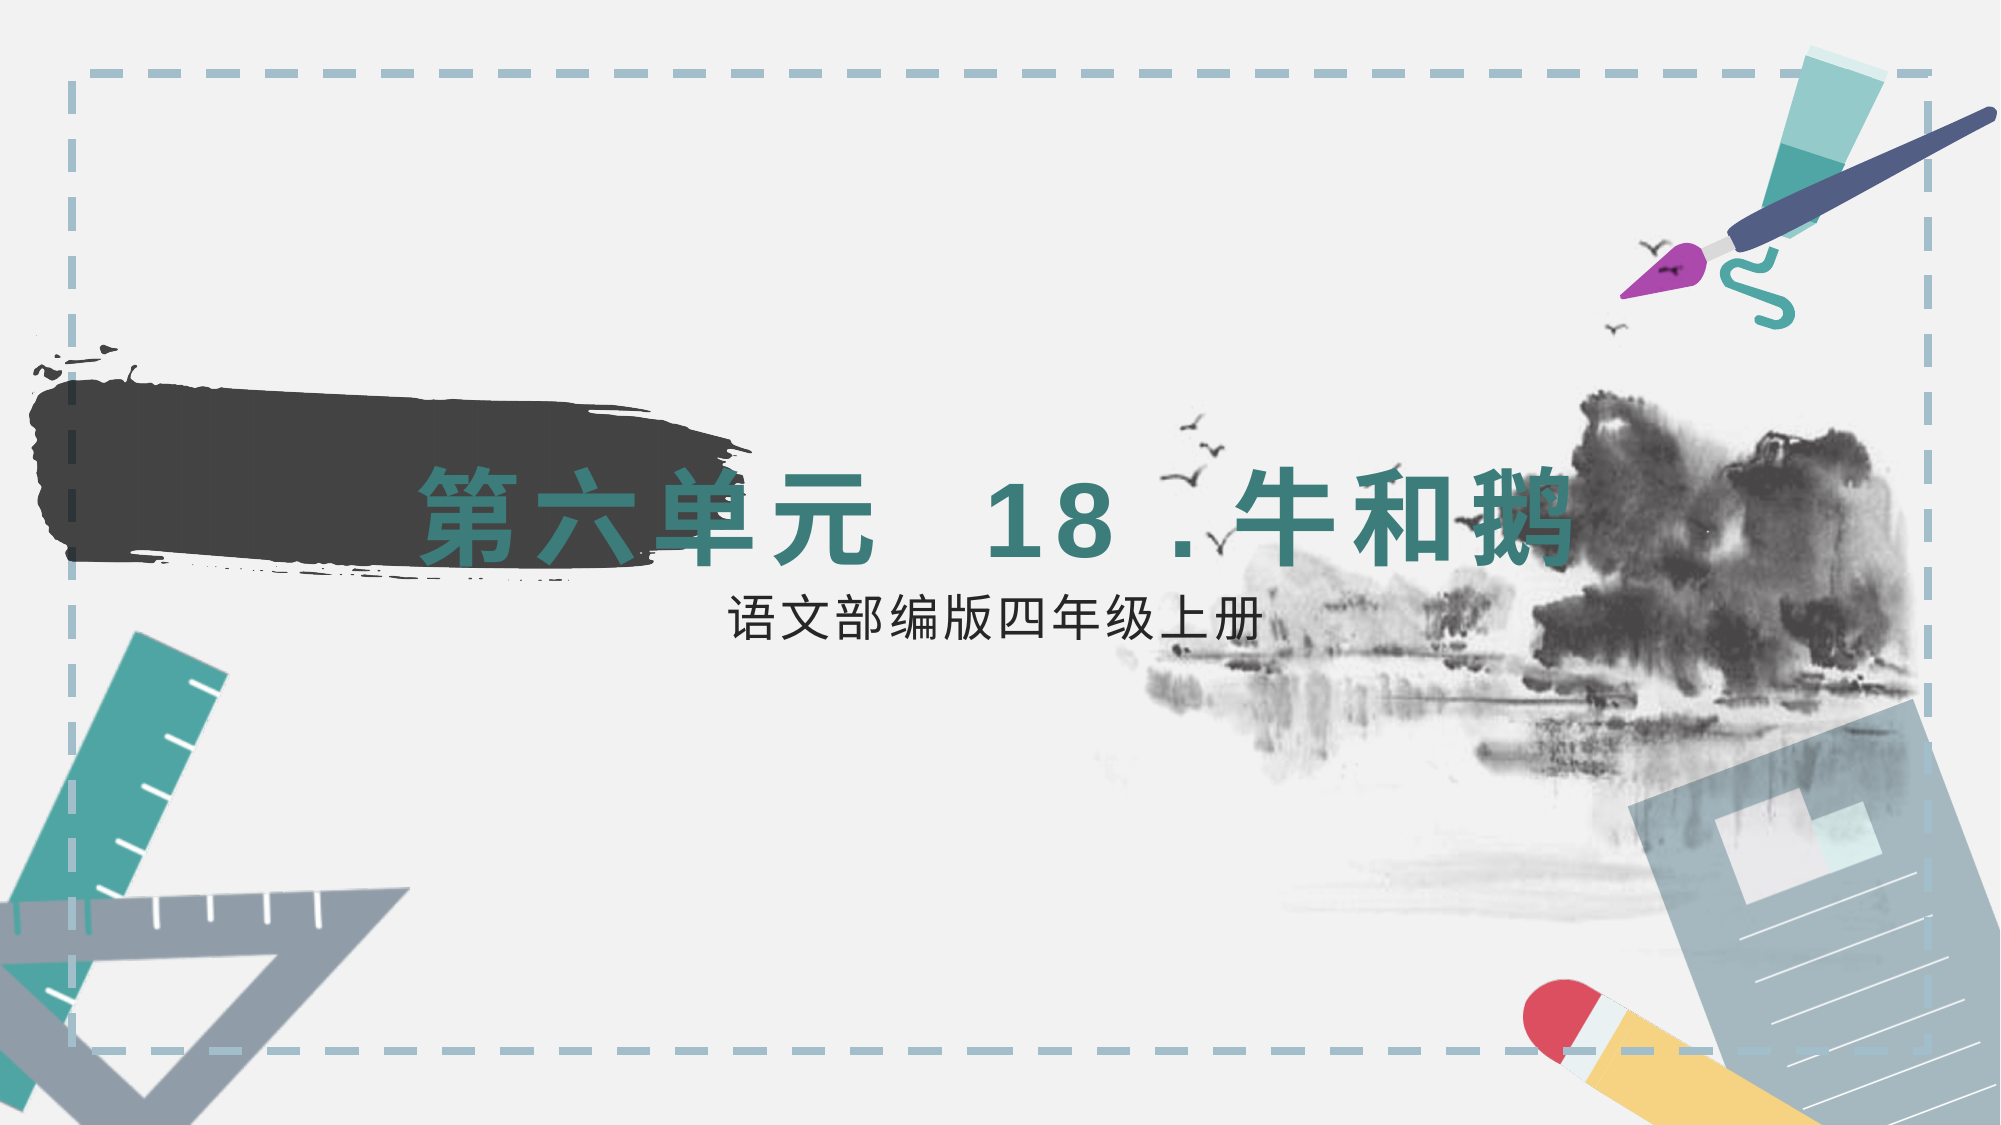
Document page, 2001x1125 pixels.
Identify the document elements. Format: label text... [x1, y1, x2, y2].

picture [1093, 235, 2001, 1125]
text_box 语文部编版四年级上册 [375, 586, 1093, 783]
picture [0, 611, 410, 1125]
picture [29, 335, 752, 582]
text_box 第六单元 18 .牛和鹅 [752, 351, 1093, 580]
